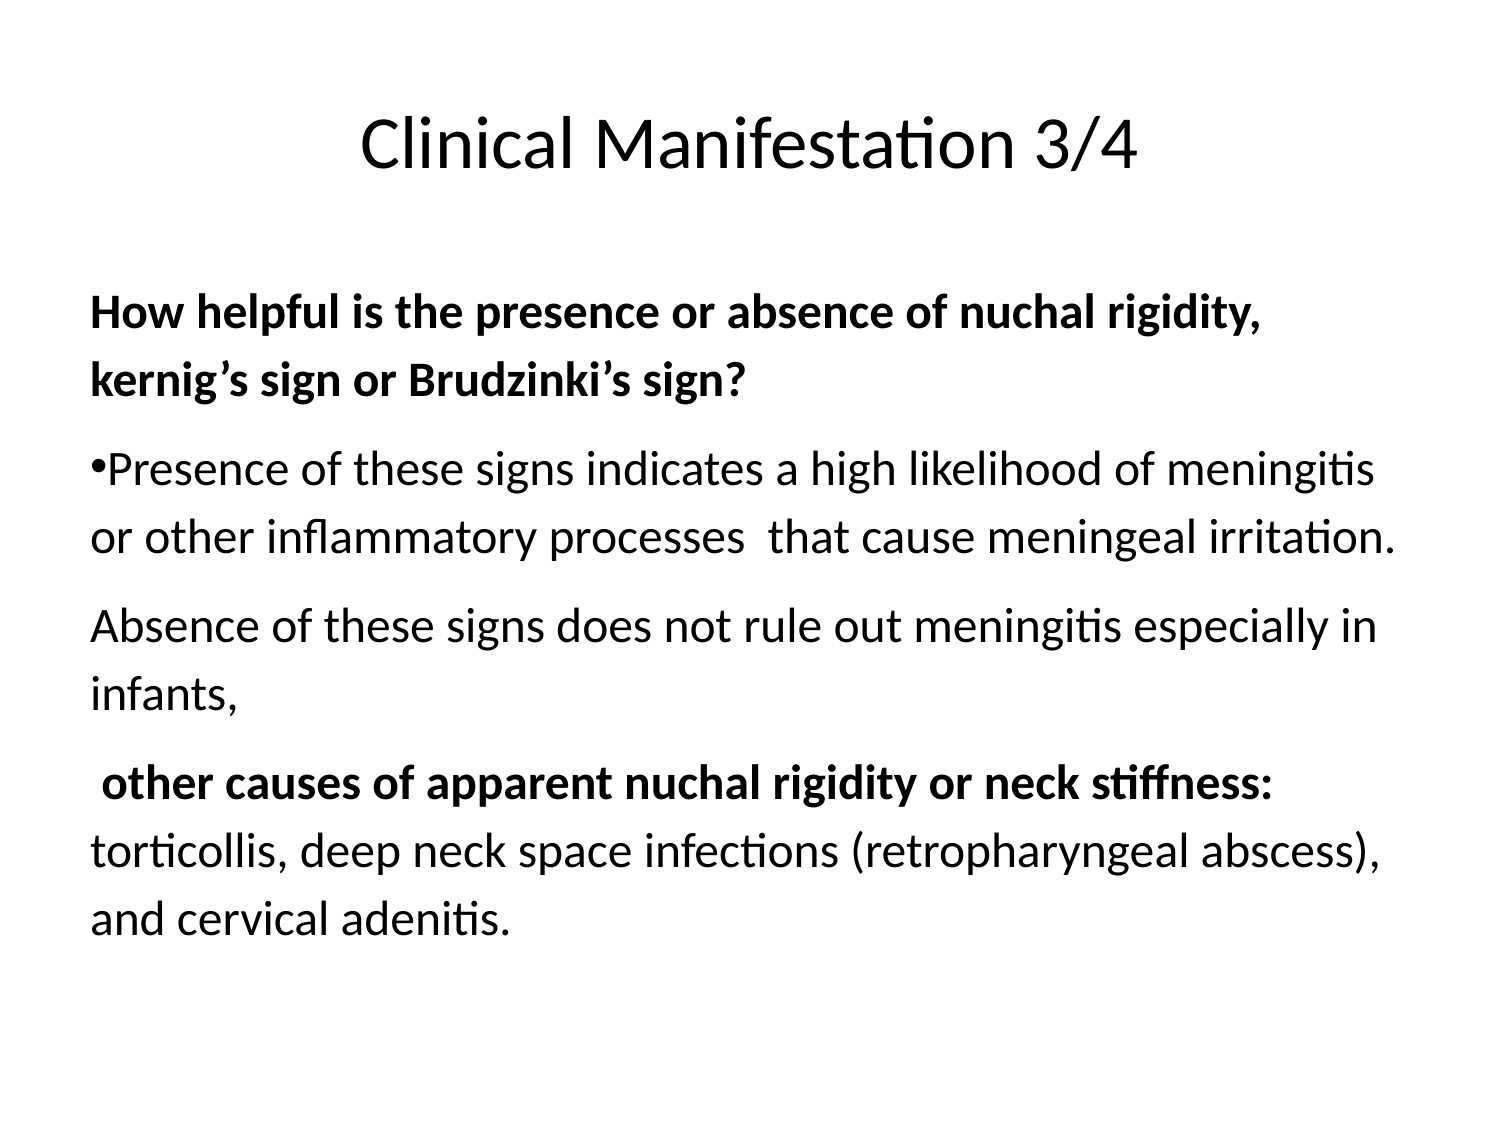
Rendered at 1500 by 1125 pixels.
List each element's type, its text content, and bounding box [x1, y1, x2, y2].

title Clinical Manifestation 3/4 [75, 45, 1425, 233]
list How helpful is the presence or absence of nuchal rigidity, kernig’s sign or Brudzinki’s sign? Presence of these signs indicates a high likelihood of meningitis or other inflammatory processes that cause meningeal irritation. Absence of these signs does not rule out meningitis especially in infants, other causes of apparent nuchal rigidity or neck stiffness: torticollis, deep neck space infections (retropharyngeal abscess), and cervical adenitis. [75, 262, 1425, 975]
